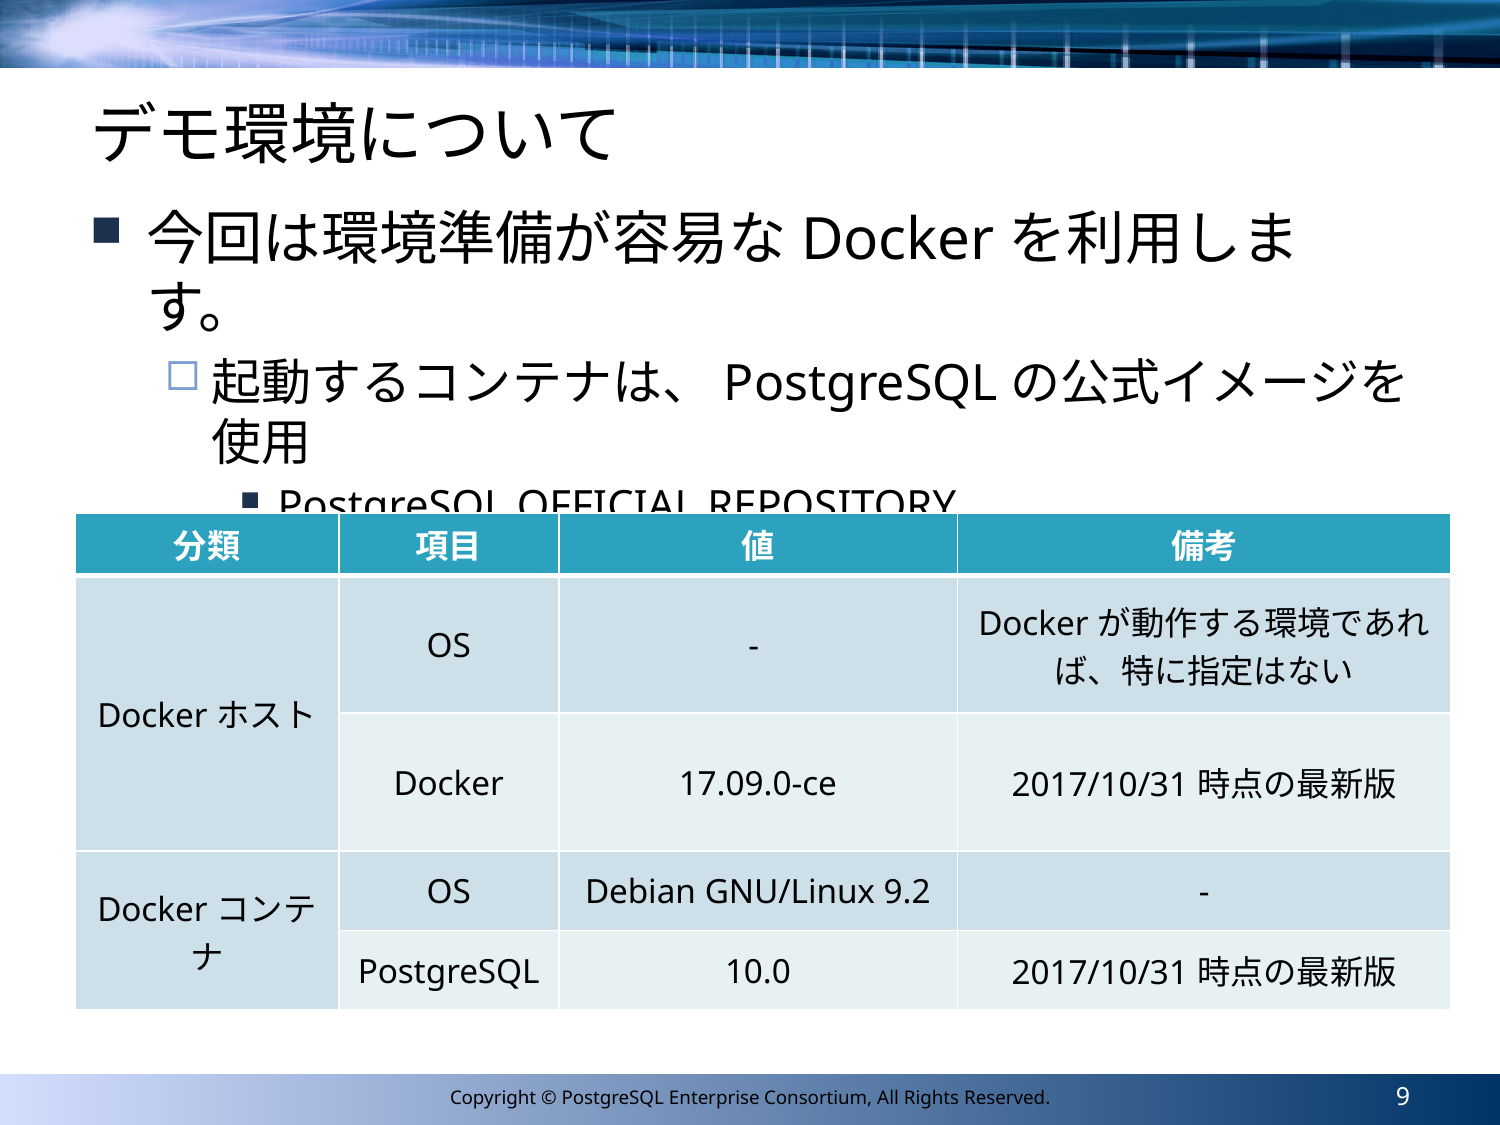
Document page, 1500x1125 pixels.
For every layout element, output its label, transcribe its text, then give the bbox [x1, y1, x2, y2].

table_cell 17.09.0-ce [560, 714, 957, 850]
table_header 備考 [958, 514, 1450, 573]
list 今回は環境準備が容易なDockerを利用します。 起動するコンテナは、PostgreSQLの公式イメージを使用 PostgreSQL OFFICIAL REPOSITORY https://hub.docker.com/_/postgres/ [74, 192, 1426, 506]
table_cell - [560, 578, 957, 712]
table_cell Dockerホスト [76, 578, 338, 850]
table_header 分類 [76, 514, 338, 573]
title デモ環境について [74, 81, 1426, 183]
table_cell OS [340, 578, 558, 712]
table_header 値 [560, 514, 957, 573]
table_cell Debian GNU/Linux 9.2 [560, 852, 957, 930]
slide_number 9 [1074, 1074, 1426, 1123]
table_cell OS [340, 852, 558, 930]
table_cell - [958, 852, 1450, 930]
table_cell 2017/10/31時点の最新版 [958, 931, 1450, 1009]
picture [0, 0, 1500, 68]
table_cell PostgreSQL [340, 931, 558, 1009]
table_cell Docker [340, 714, 558, 850]
table_cell Dockerコンテナ [76, 852, 338, 1009]
table_header 項目 [340, 514, 558, 573]
table_cell Dockerが動作する環境であれば、特に指定はない [958, 578, 1450, 712]
table_cell 10.0 [560, 931, 957, 1009]
table_cell 2017/10/31時点の最新版 [958, 714, 1450, 850]
